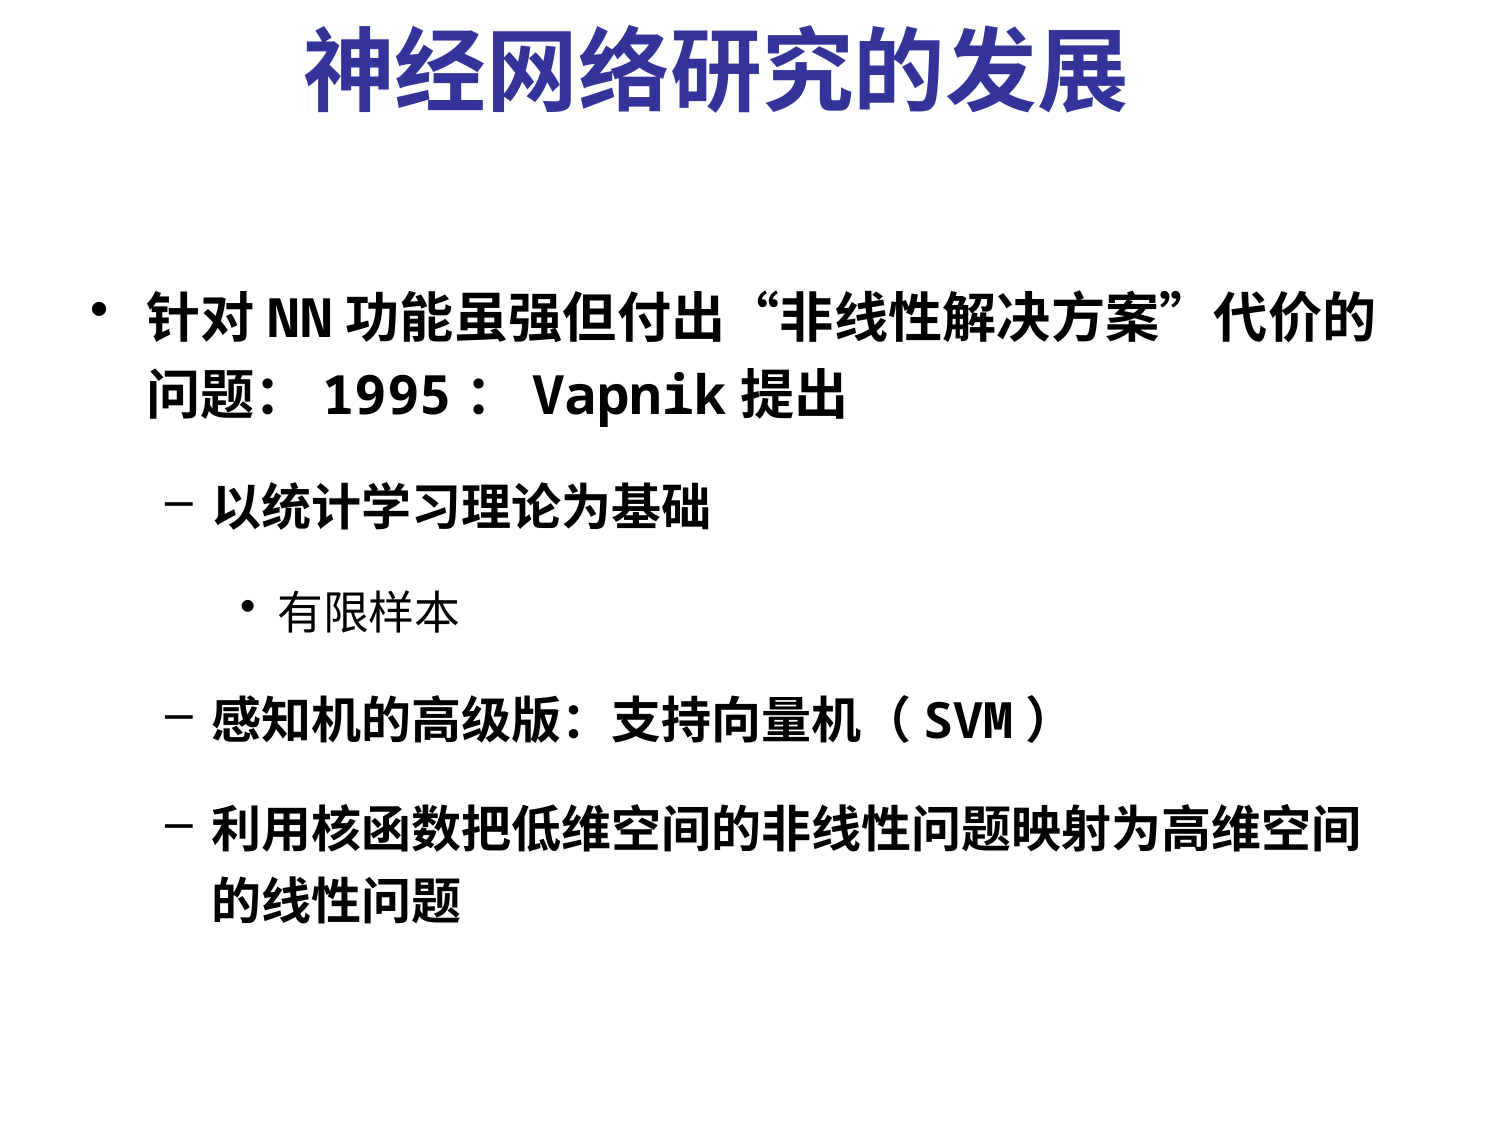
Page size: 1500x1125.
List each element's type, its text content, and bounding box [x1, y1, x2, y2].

list 针对NN功能虽强但付出“非线性解决方案”代价的问题：1995：Vapnik提出 以统计学习理论为基础 有限样本 感知机的高级版：支持向量机（SVM） 利用核函数把低维空间的非线性问题映射为高维空间的线性问题 [75, 262, 1425, 1005]
title 神经网络研究的发展 [41, 36, 1392, 100]
